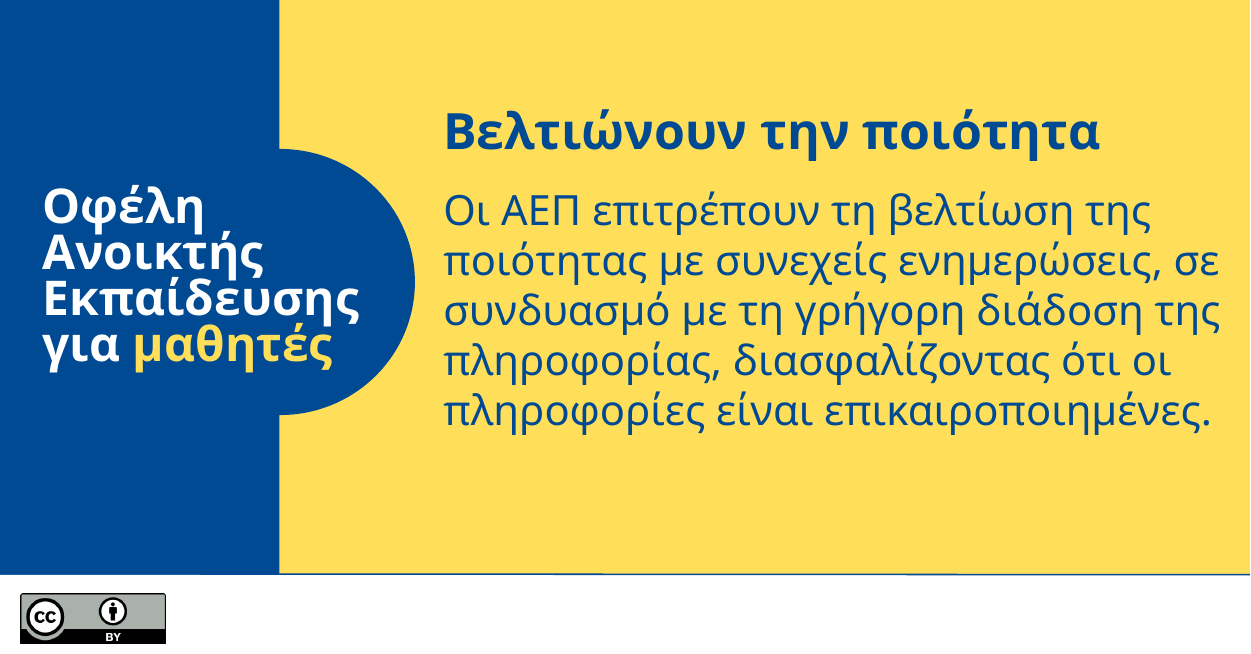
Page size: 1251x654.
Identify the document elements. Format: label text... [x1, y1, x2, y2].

text_box [0, 582, 1250, 654]
text_box [401, 223, 415, 341]
text_box Βελτιώνουν την ποιότητα Οι ΑΕΠ επιτρέπουν τη βελτίωση της ποιότητας με συνεχείς ενημερώσεις, σε συνδυασμό με τη γρήγορη διάδοση της πληροφορίας, διασφαλίζοντας ότι οι πληροφορίες είναι επικαιροποιημένες. [428, 84, 1250, 500]
text_box Οφέλη Ανοικτής Εκπαίδευσης για μαθητές [27, 171, 401, 386]
text_box [196, 386, 365, 416]
picture [20, 592, 166, 645]
text_box [0, 0, 280, 573]
text_box [206, 148, 355, 171]
